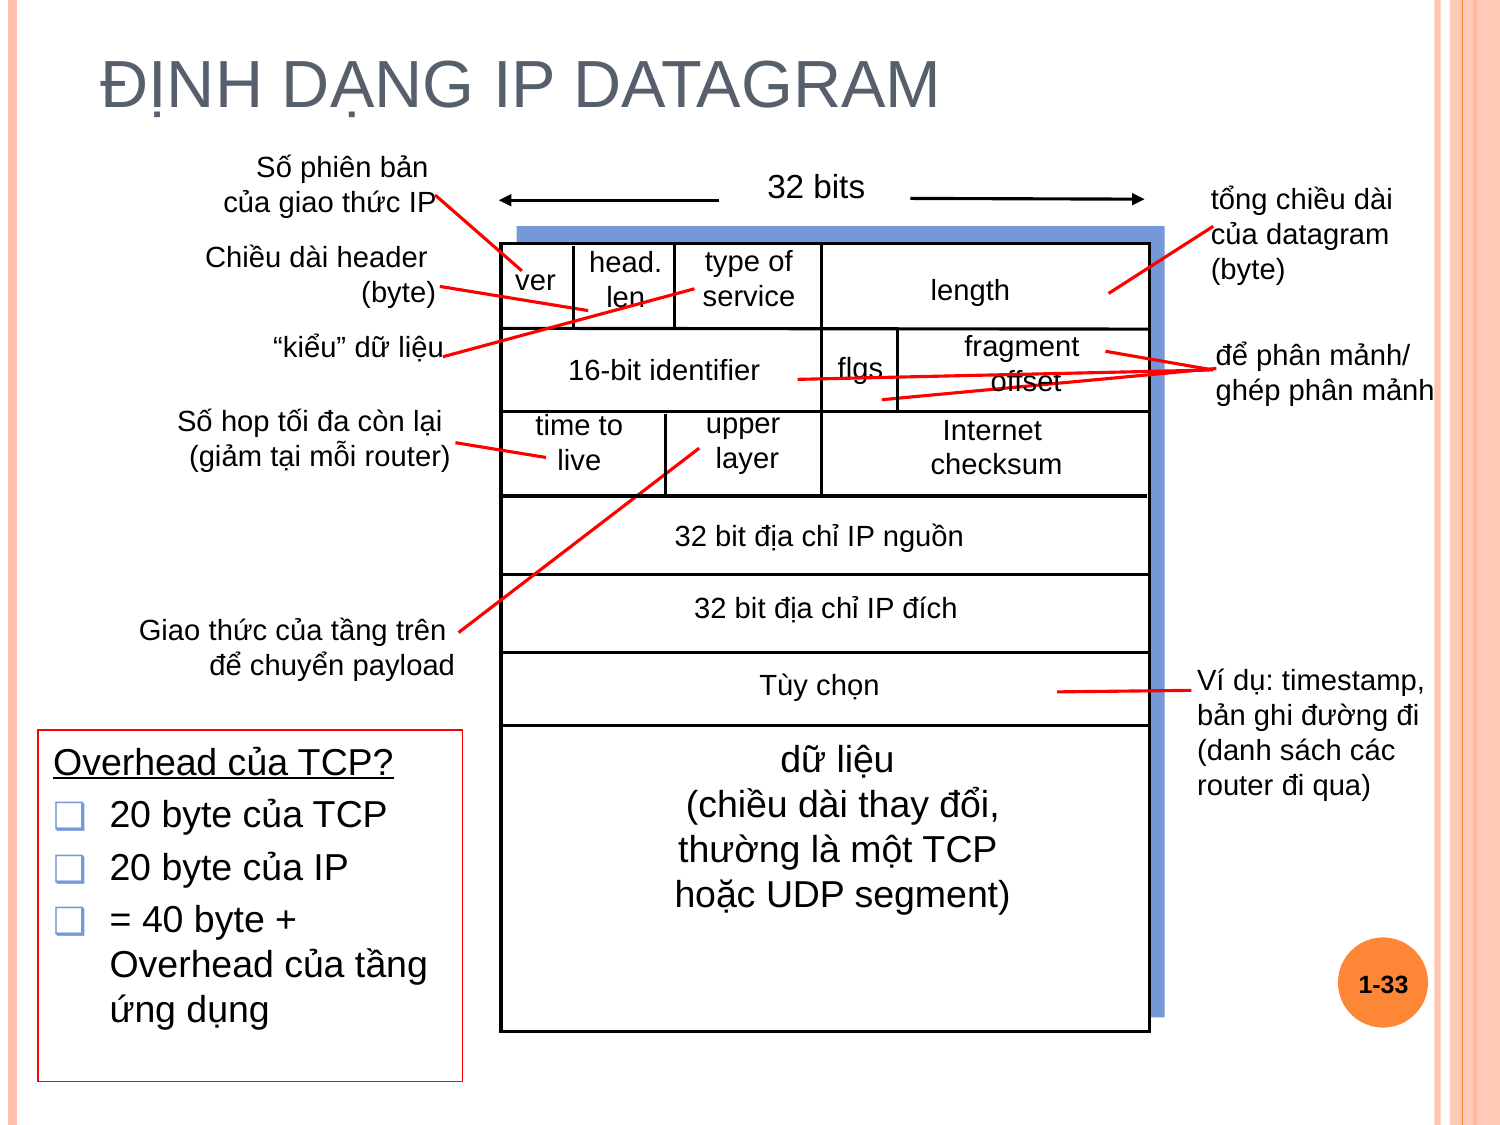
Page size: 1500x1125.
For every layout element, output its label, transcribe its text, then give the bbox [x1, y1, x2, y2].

text_box Overhead của TCP? 20 byte của TCP 20 byte của IP = 40 byte + Overhead của tầng ứng dụng [38, 730, 463, 1082]
text_box [1150, 933, 1165, 1018]
text_box [500, 933, 1150, 1032]
slide_number 1-‹#› [1333, 940, 1434, 1026]
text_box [123, 140, 1471, 925]
title Định dạng IP datagram [85, 0, 1361, 129]
